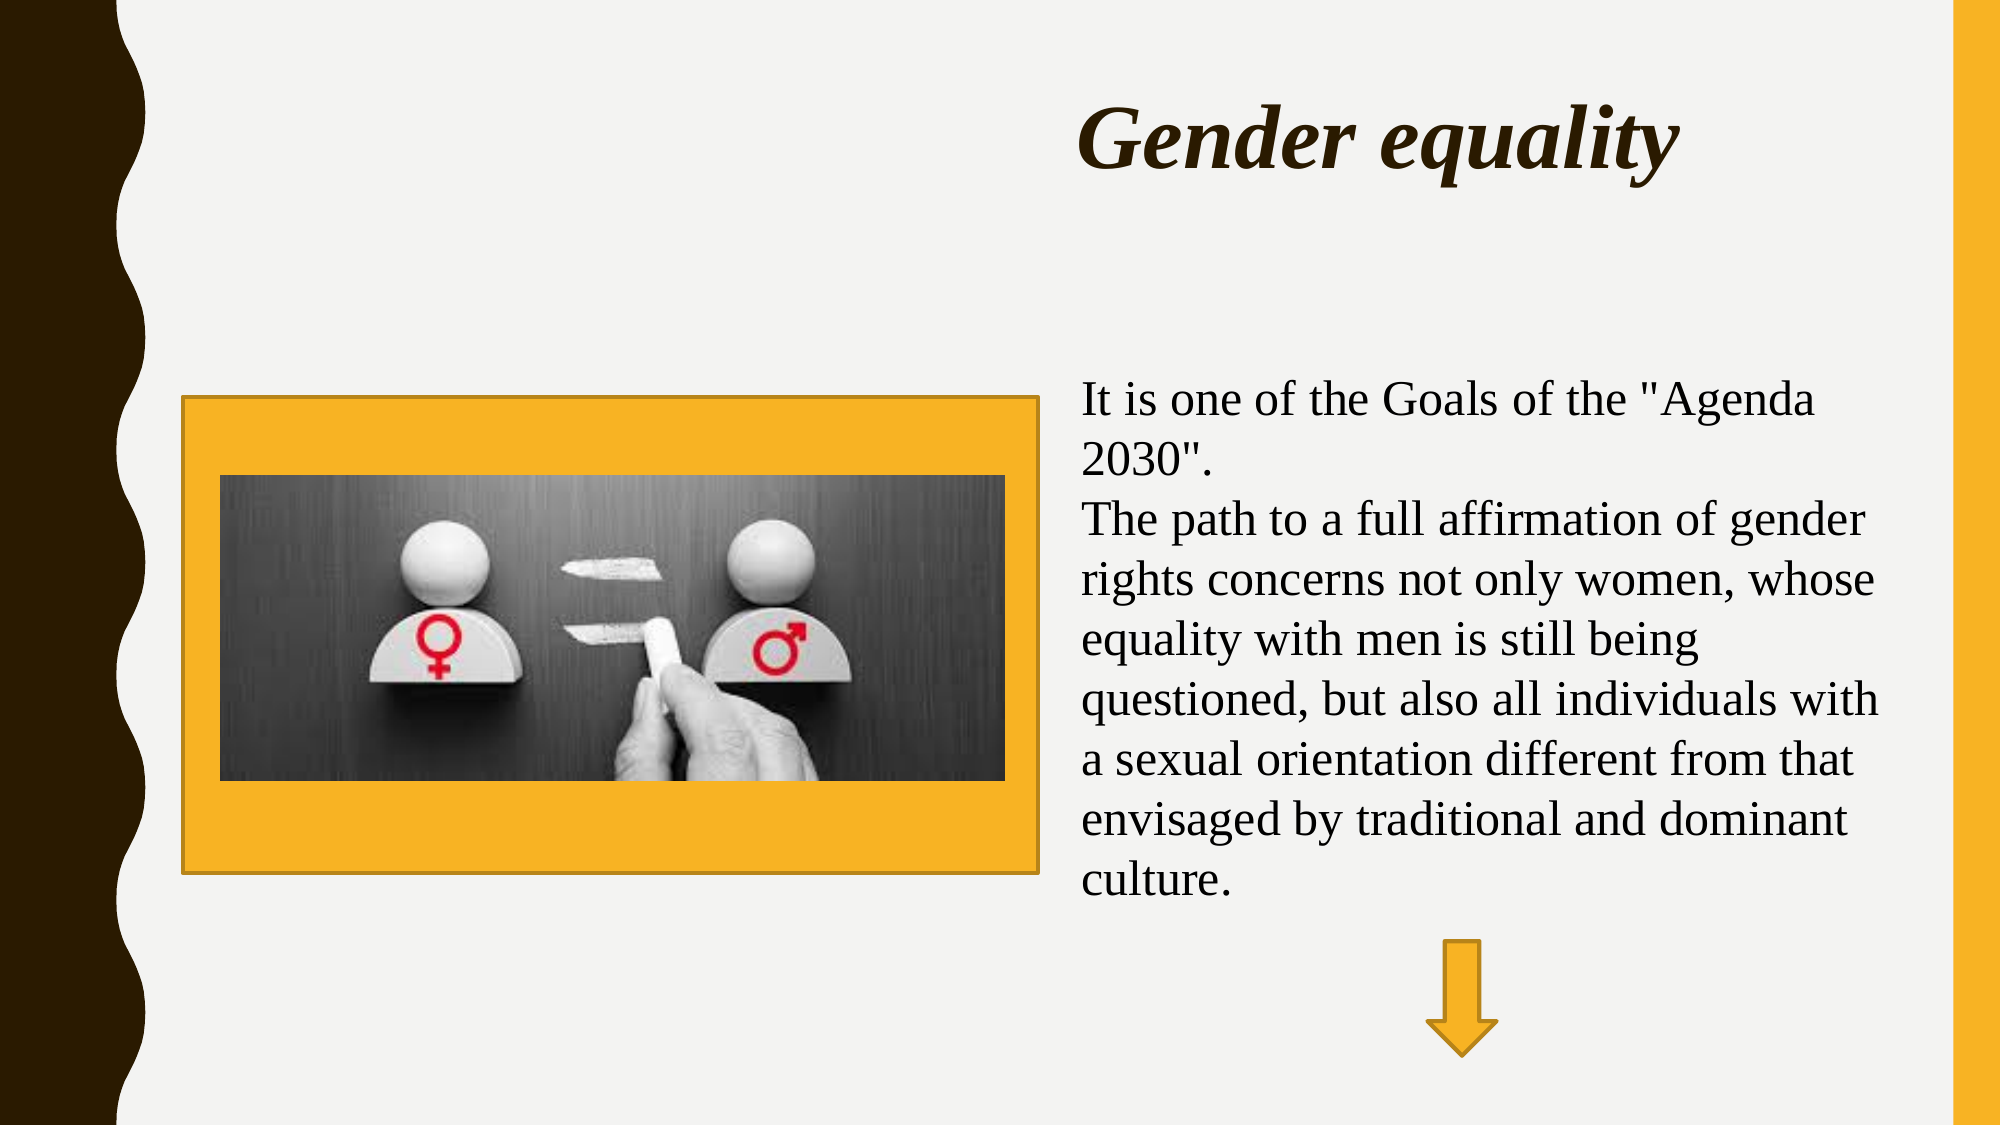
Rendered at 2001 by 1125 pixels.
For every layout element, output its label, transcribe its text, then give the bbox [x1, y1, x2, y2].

picture [182, 408, 1006, 782]
text_box [1425, 939, 1499, 1058]
text_box It is one of the Goals of the "Agenda 2030". The path to a full affirmation of gender rights concerns not only women, whose equality with men is still being questioned, but also all individuals with a sexual orientation different from that envisaged by traditional and dominant culture. [1066, 358, 1895, 974]
title Gender equality [1061, 69, 1875, 308]
text_box [181, 395, 1040, 875]
